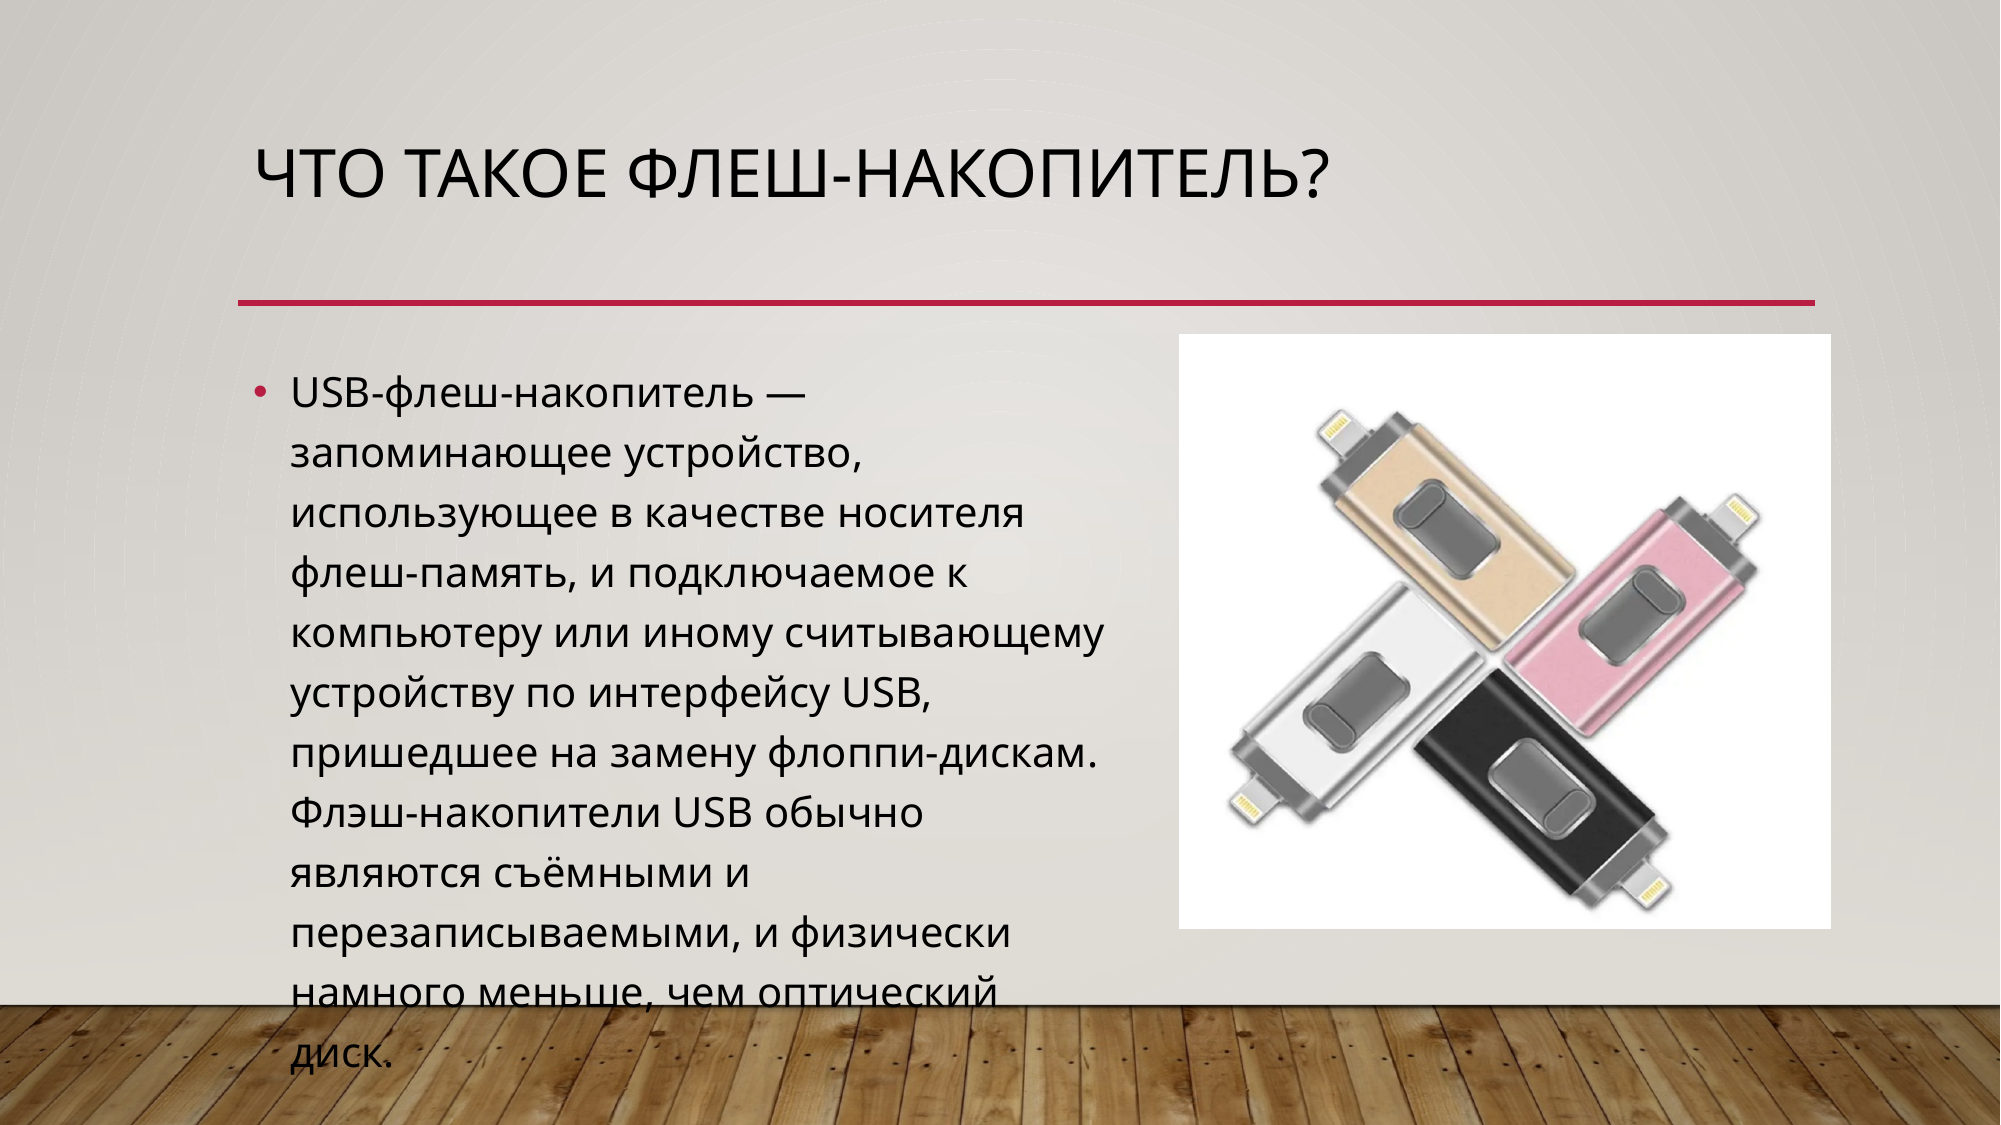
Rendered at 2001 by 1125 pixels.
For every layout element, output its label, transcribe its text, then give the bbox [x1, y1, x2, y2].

picture [0, 1005, 2000, 1125]
picture [1178, 334, 1832, 929]
list USB-флеш-накопитель — запоминающее устройство, использующее в качестве носителя флеш-память, и подключаемое к компьютеру или иному считывающему устройству по интерфейсу USB, пришедшее на замену флоппи-дискам. Флэш-накопители USB обычно являются съёмными и перезаписываемыми, и физически намного меньше, чем оптический диск. [238, 348, 1125, 915]
title Что такое флеш-накопитель? [238, 131, 1814, 305]
